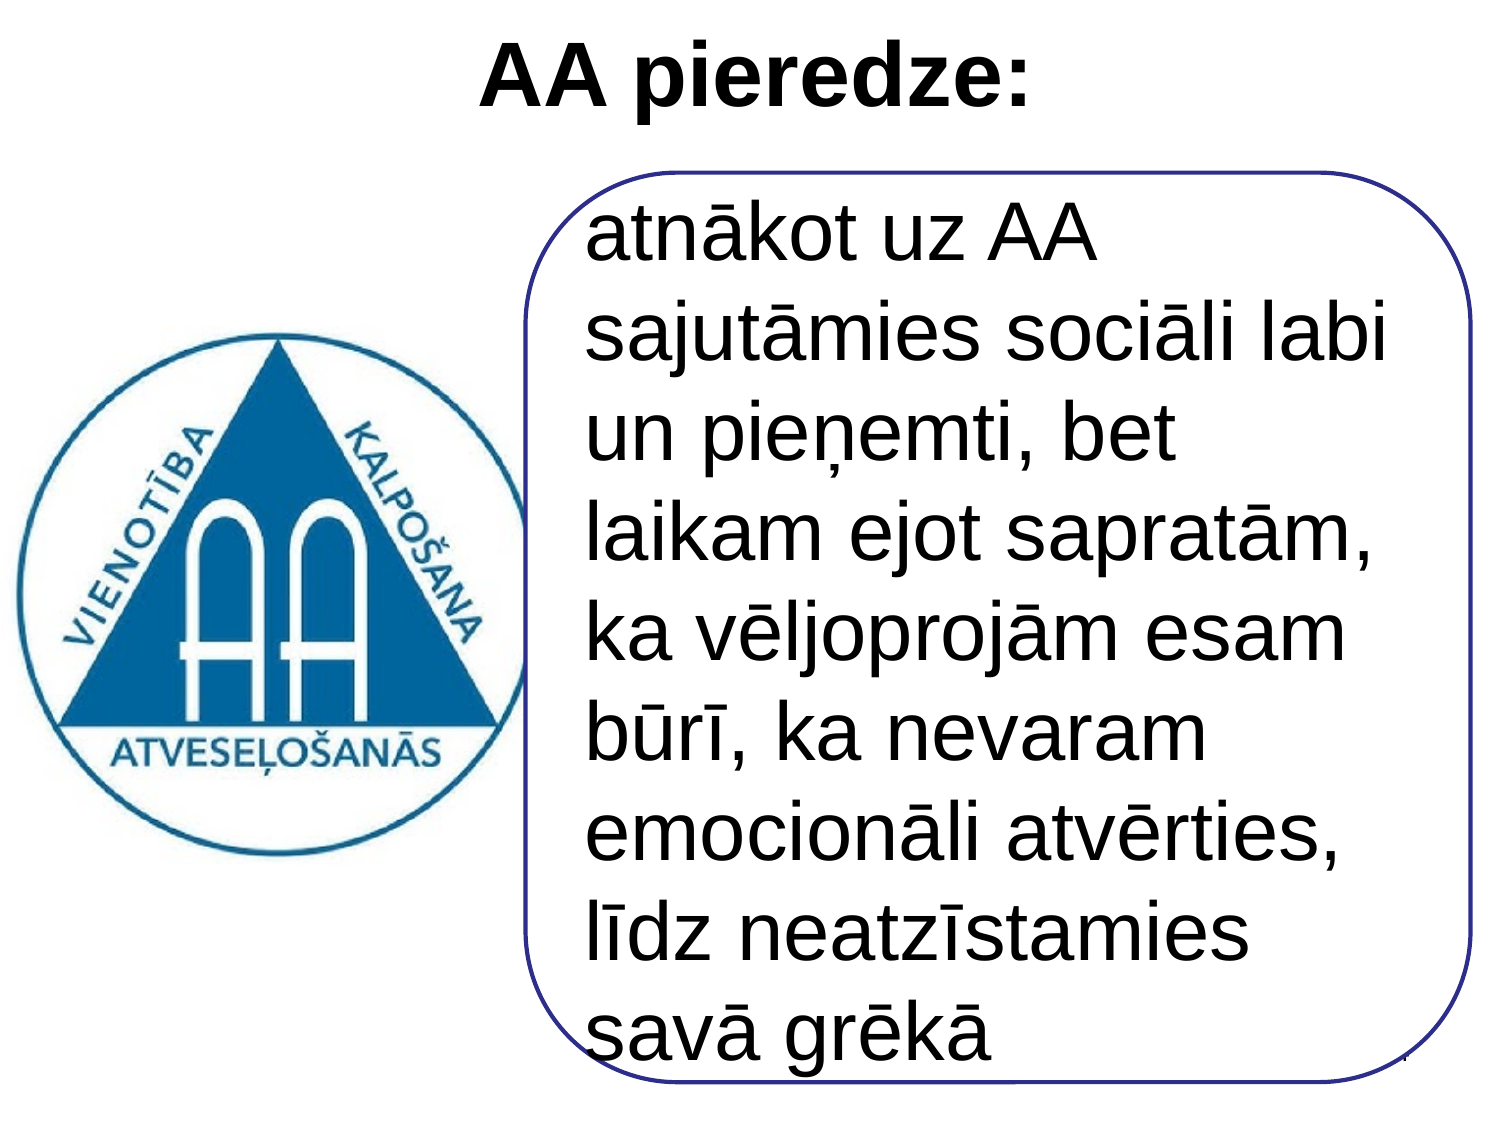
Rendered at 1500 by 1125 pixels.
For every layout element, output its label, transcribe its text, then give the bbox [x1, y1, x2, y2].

slide_number 14 [1074, 1042, 1426, 1103]
title AA pieredze: [11, 0, 1500, 145]
text_box atnākot uz AA sajutāmies sociāli labi un pieņemti, bet laikam ejot sapratām, ka vēljoprojām esam būrī, ka nevaram emocionāli atvērties, līdz neatzīstamies savā grēkā [526, 170, 1473, 1085]
picture [0, 270, 574, 953]
